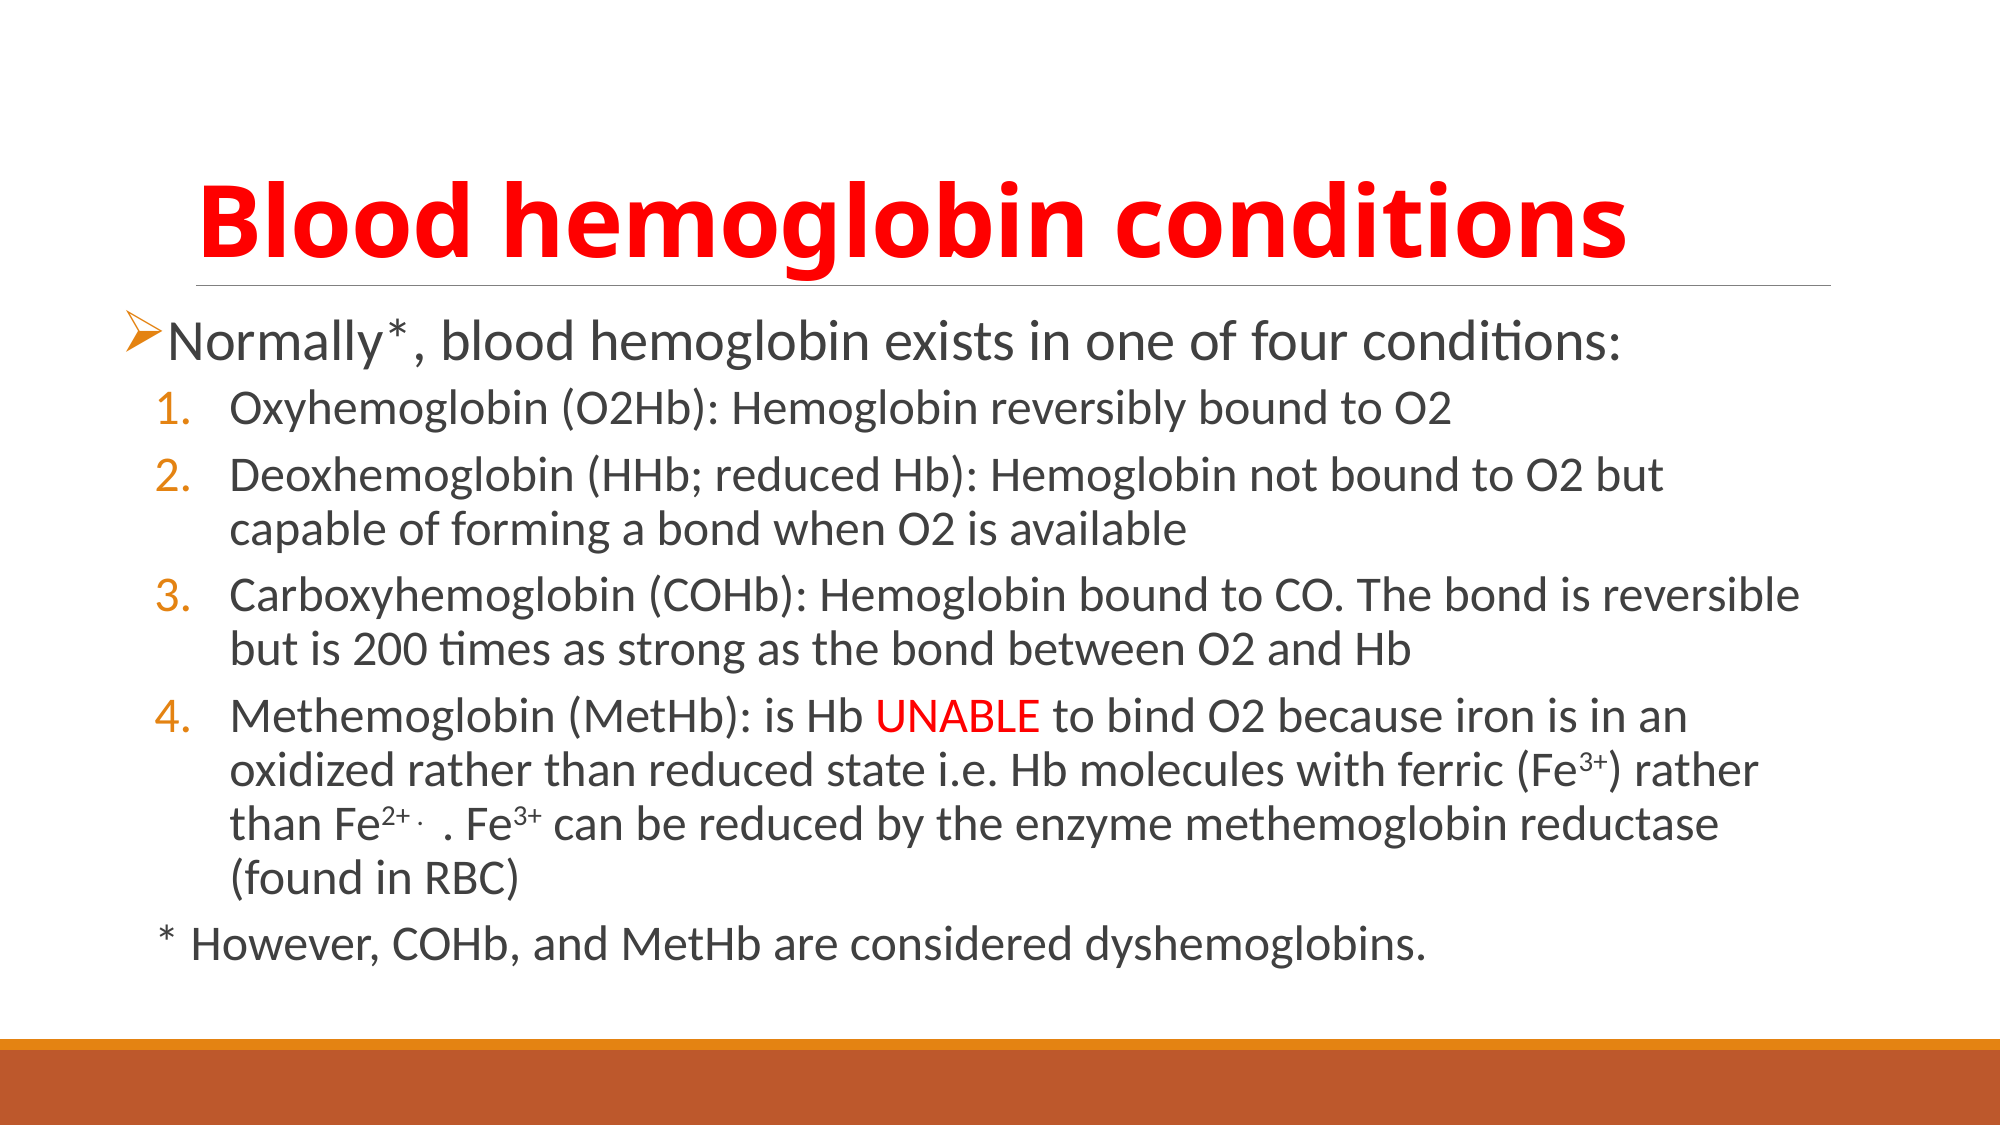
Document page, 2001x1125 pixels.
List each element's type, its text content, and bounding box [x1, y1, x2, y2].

title Blood hemoglobin conditions [180, 47, 1830, 285]
list Normally*, blood hemoglobin exists in one of four conditions: Oxyhemoglobin (O2Hb): Hemoglobin reversibly bound to O2 Deoxhemoglobin (HHb; reduced Hb): Hemoglobin not bound to O2 but capable of forming a bond when O2 is available Carboxyhemoglobin (COHb): Hemoglobin bound to CO. The bond is reversible but is 200 times as strong as the bond between O2 and Hb Methemoglobin (MetHb): is Hb UNABLE to bind O2 because iron is in an oxidized rather than reduced state i.e. Hb molecules with ferric (Fe3+) rather than Fe2+ . . Fe3+ can be reduced by the enzyme methemoglobin reductase (found in RBC) * However, COHb, and MetHb are considered dyshemoglobins. [121, 302, 1830, 1013]
